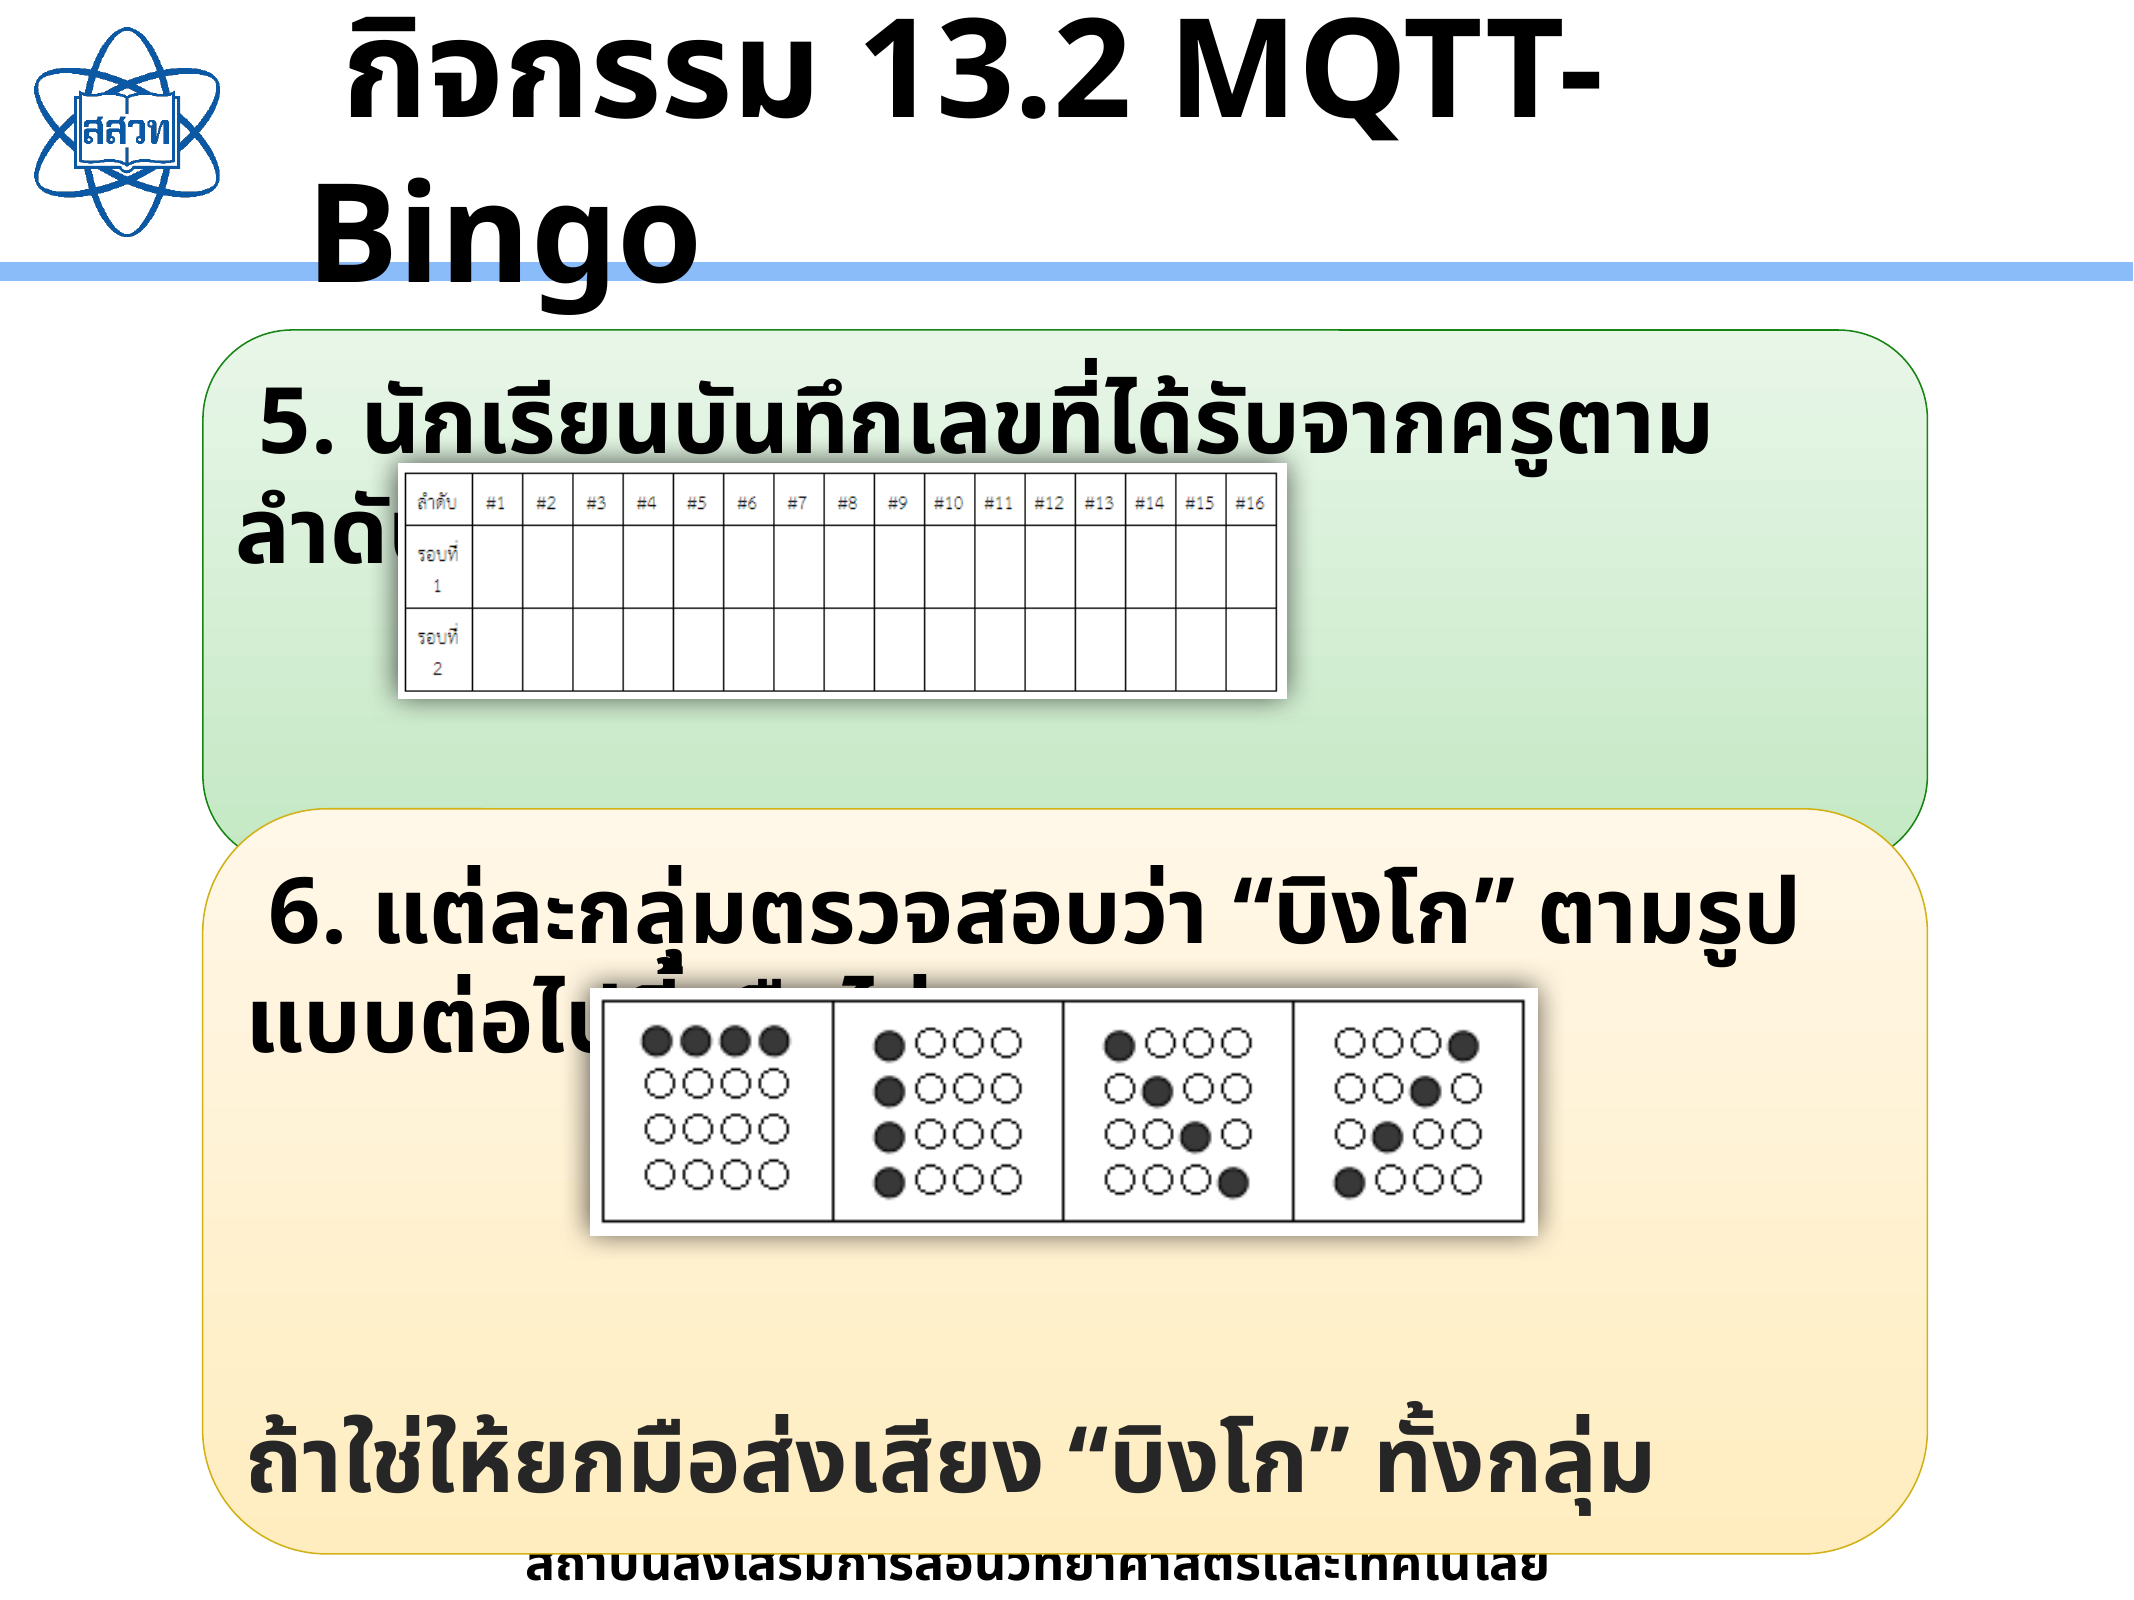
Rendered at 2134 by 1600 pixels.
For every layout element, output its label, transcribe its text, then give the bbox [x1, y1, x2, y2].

picture [33, 27, 220, 237]
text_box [202, 329, 1928, 747]
text_box สถาบันส่งเสริมการสอนวิทยาศาสตร์และเทคโนโลยี [74, 1522, 2002, 1589]
text_box กิจกรรม 13.2 MQTT-Bingo [298, 0, 2002, 269]
text_box กิจกรรม 13.2 MQTT-Bingo [298, 274, 2002, 318]
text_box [202, 808, 1928, 1438]
